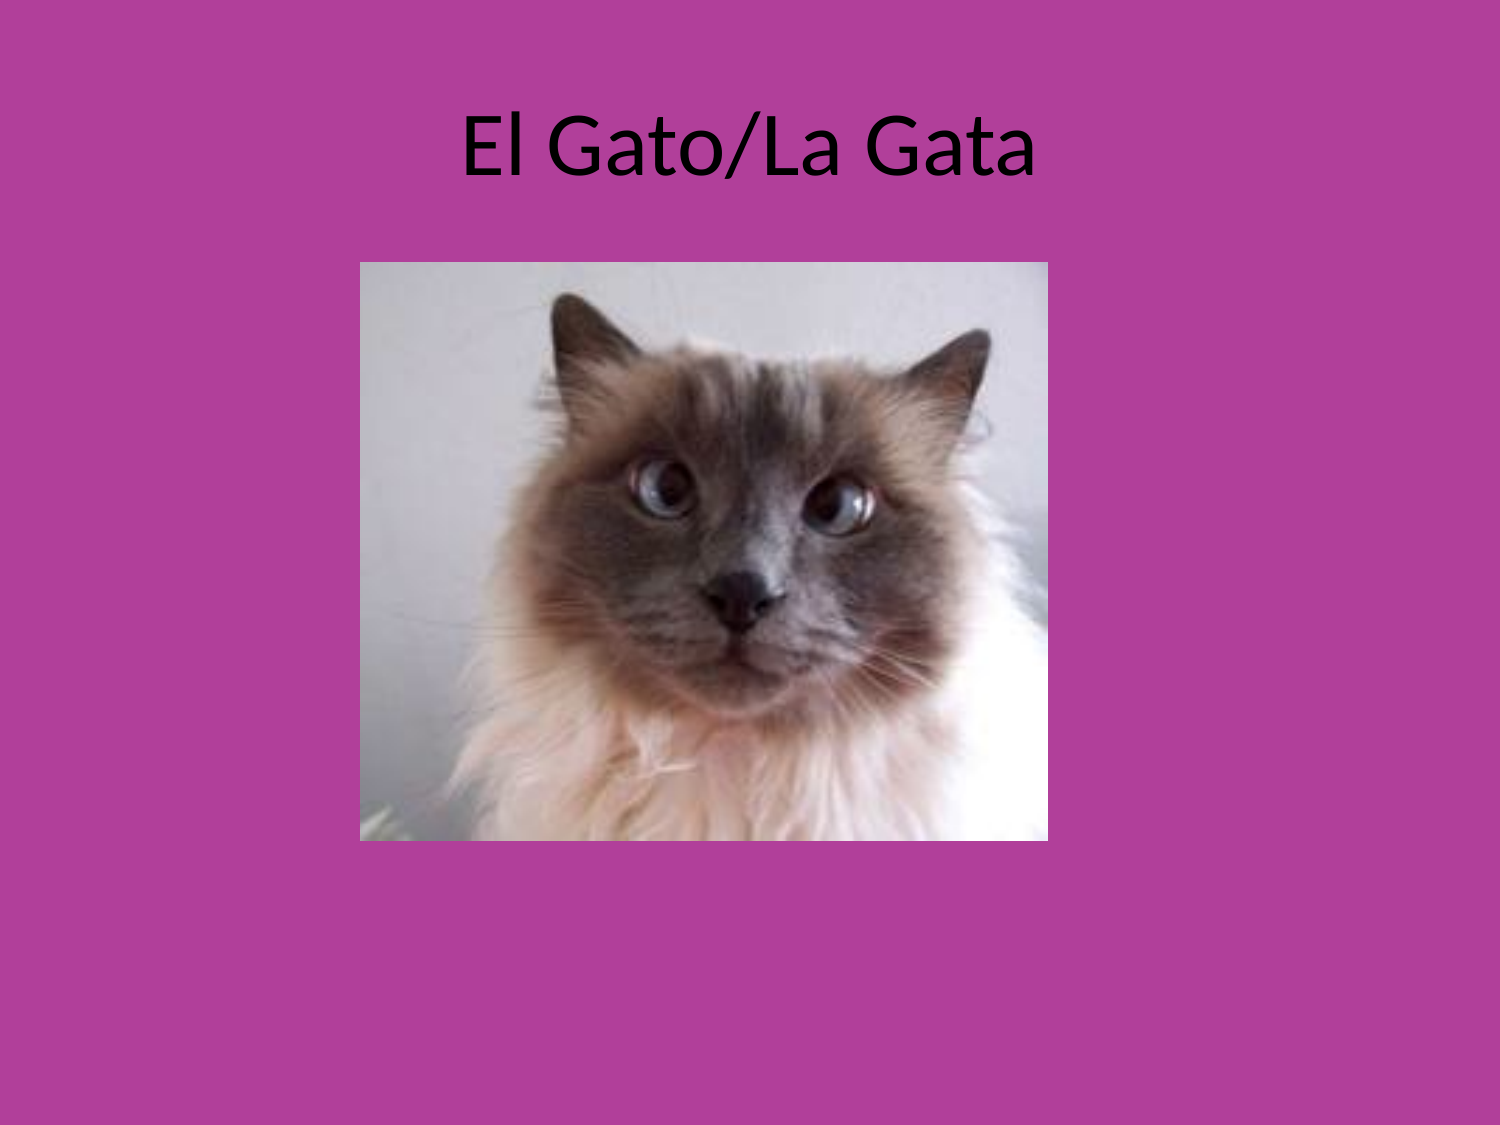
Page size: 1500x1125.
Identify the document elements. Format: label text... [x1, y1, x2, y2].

title El Gato/La Gata [75, 45, 1425, 233]
picture [360, 262, 1049, 841]
